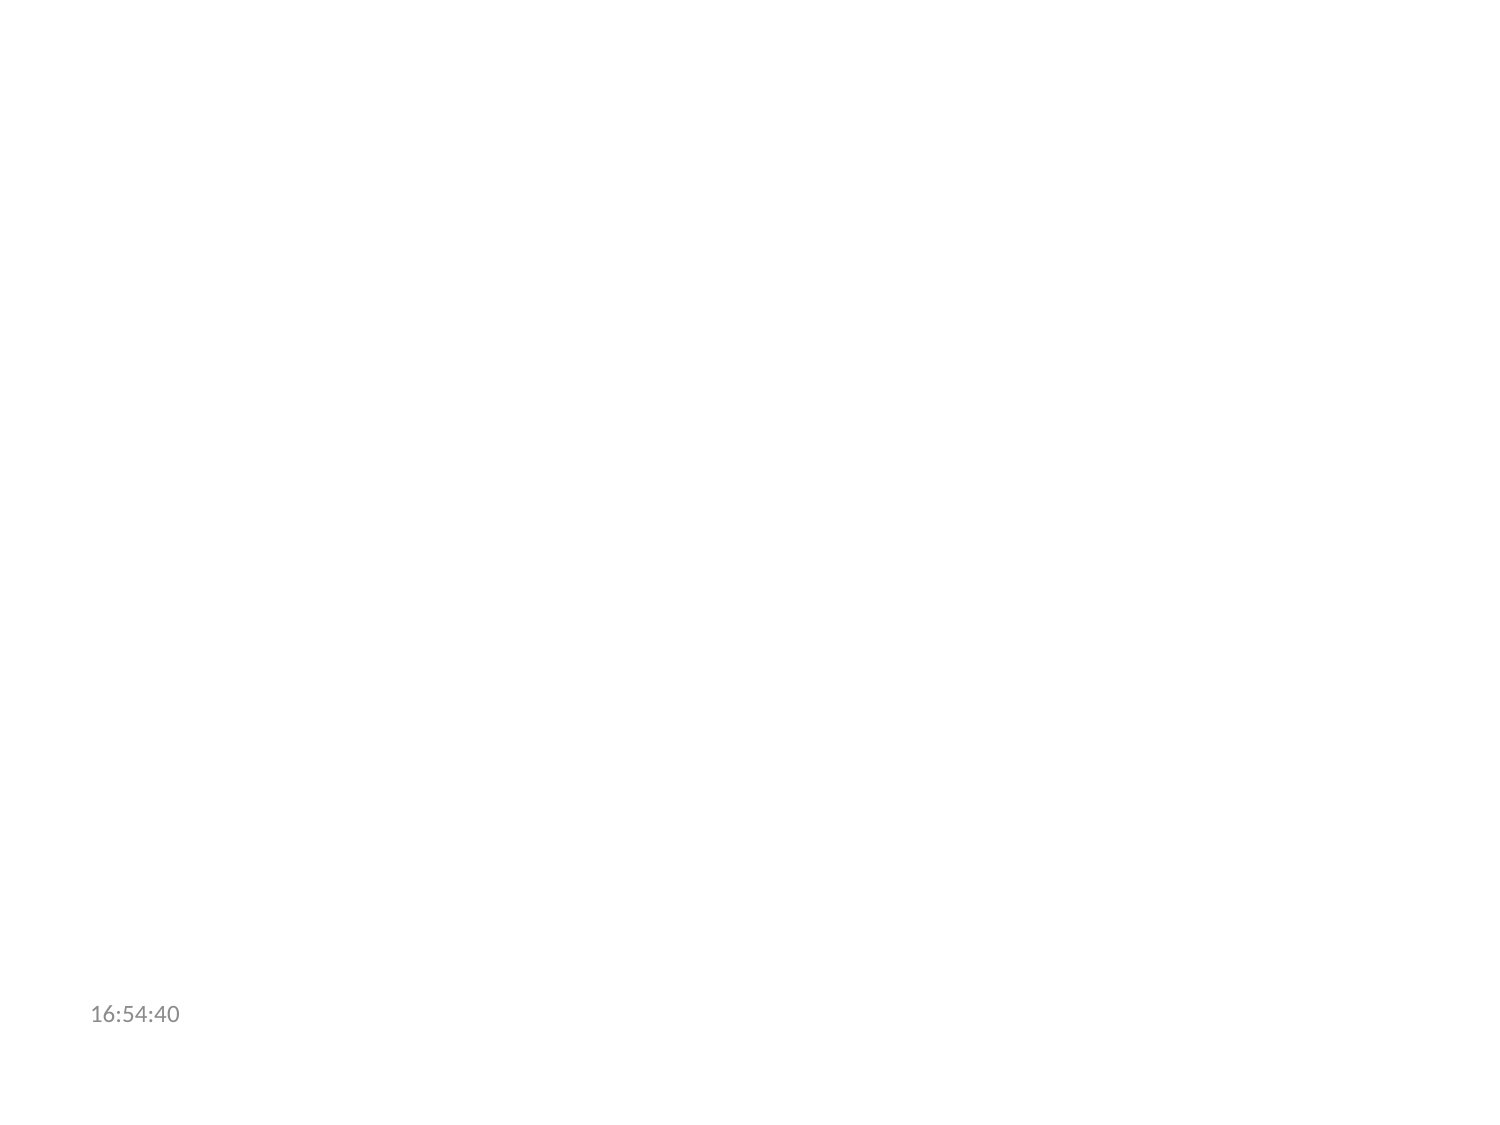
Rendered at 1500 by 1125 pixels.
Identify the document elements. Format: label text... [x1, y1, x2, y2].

text_box 15:35:09 [75, 982, 425, 1043]
